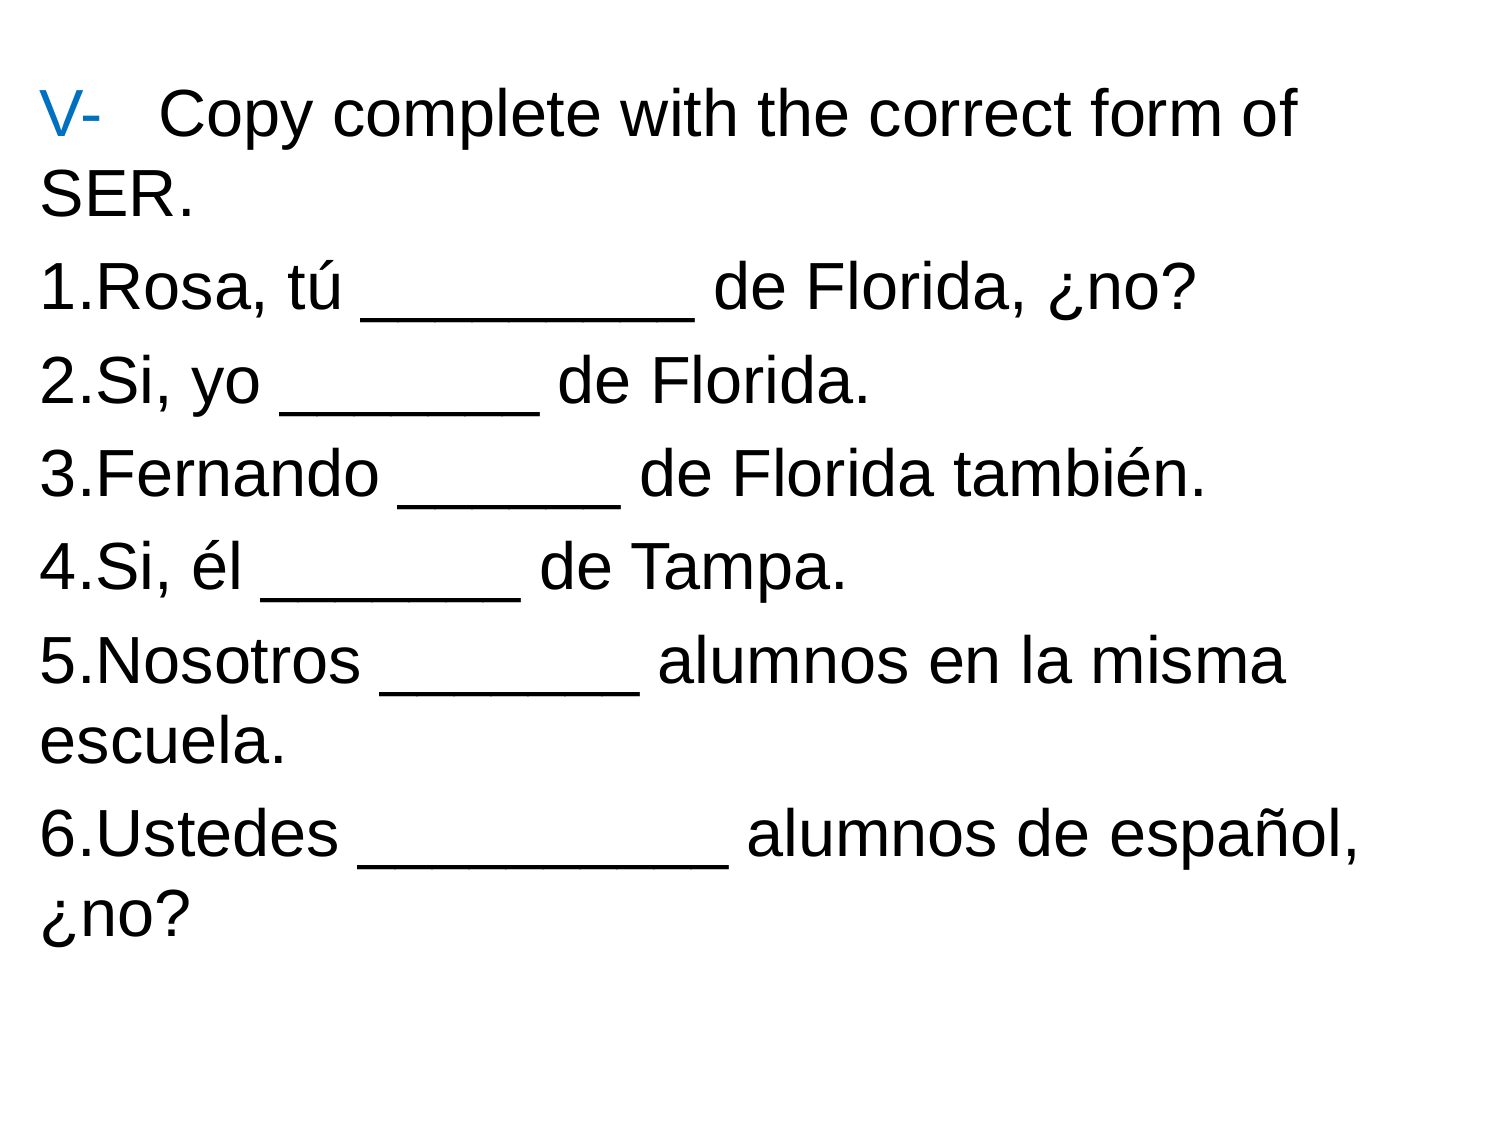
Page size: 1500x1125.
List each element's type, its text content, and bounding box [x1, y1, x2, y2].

list V- Copy complete with the correct form of SER. Rosa, tú _________ de Florida, ¿no? Si, yo _______ de Florida. Fernando ______ de Florida también. Si, él _______ de Tampa. Nosotros _______ alumnos en la misma escuela. Ustedes __________ alumnos de español, ¿no? [24, 62, 1475, 1025]
